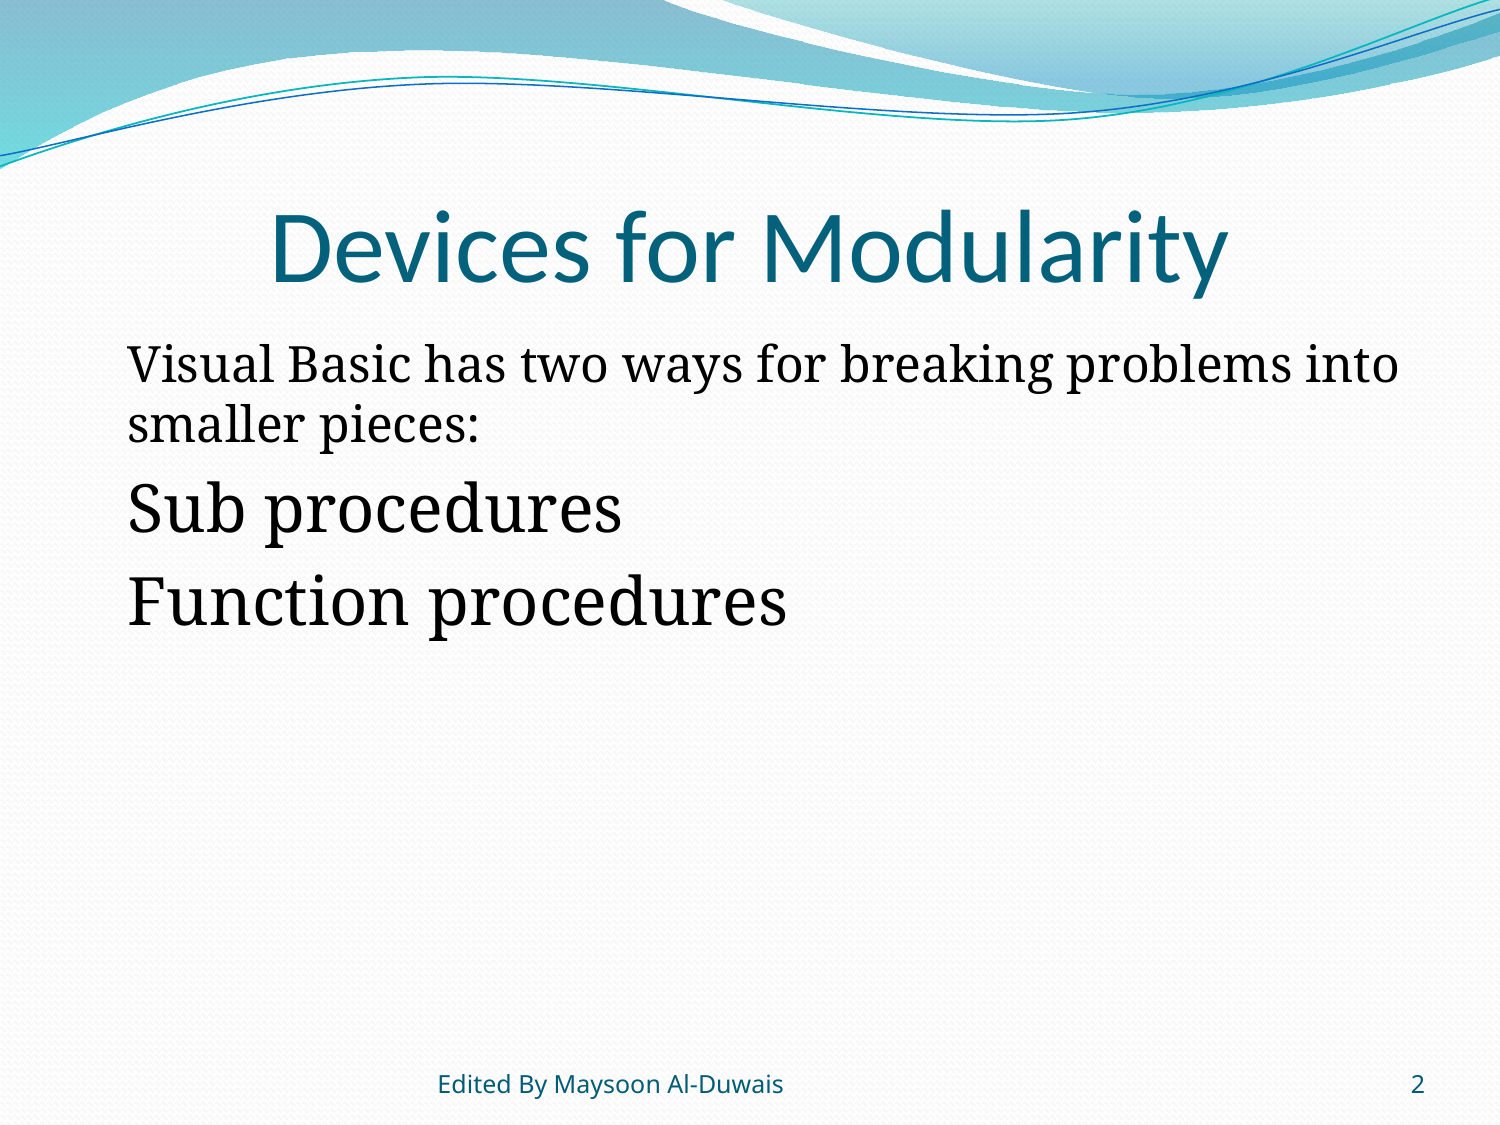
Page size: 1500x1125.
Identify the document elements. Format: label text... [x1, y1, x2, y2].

slide_number 2 [1299, 1042, 1425, 1103]
footer Edited By Maysoon Al-Duwais [437, 1042, 988, 1103]
title Devices for Modularity [75, 115, 1425, 303]
list Visual Basic has two ways for breaking problems into smaller pieces: Sub procedures Function procedures [112, 324, 1419, 1006]
